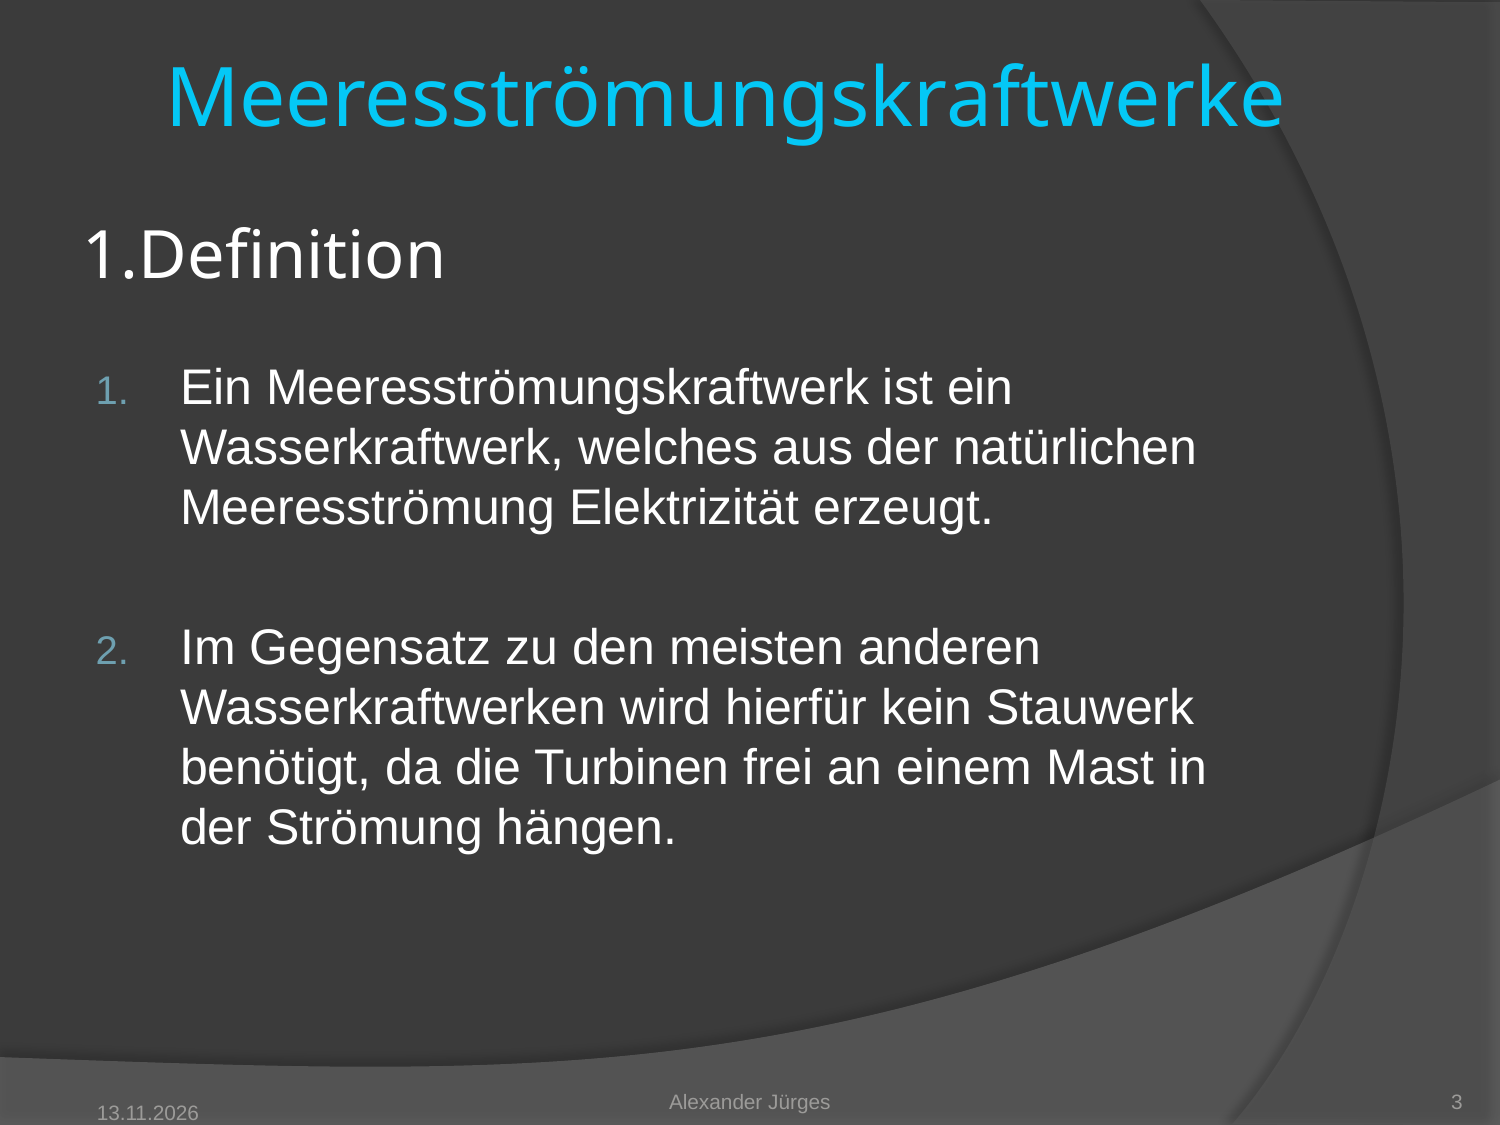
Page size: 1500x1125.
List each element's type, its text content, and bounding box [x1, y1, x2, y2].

text_box Meeresströmungskraftwerke [157, 0, 1383, 187]
title 1.Definition [75, 187, 1500, 317]
footer Alexander Jürges [512, 1053, 988, 1114]
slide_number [82, 1065, 432, 1125]
list Ein Meeresströmungskraftwerk ist ein Wasserkraftwerk, welches aus der natürlichen Meeresströmung Elektrizität erzeugt. Im Gegensatz zu den meisten anderen Wasserkraftwerken wird hierfür kein Stauwerk benötigt, da die Turbinen frei an einem Mast in der Strömung hängen. [75, 317, 1300, 985]
slide_number 3 [1337, 1053, 1463, 1114]
